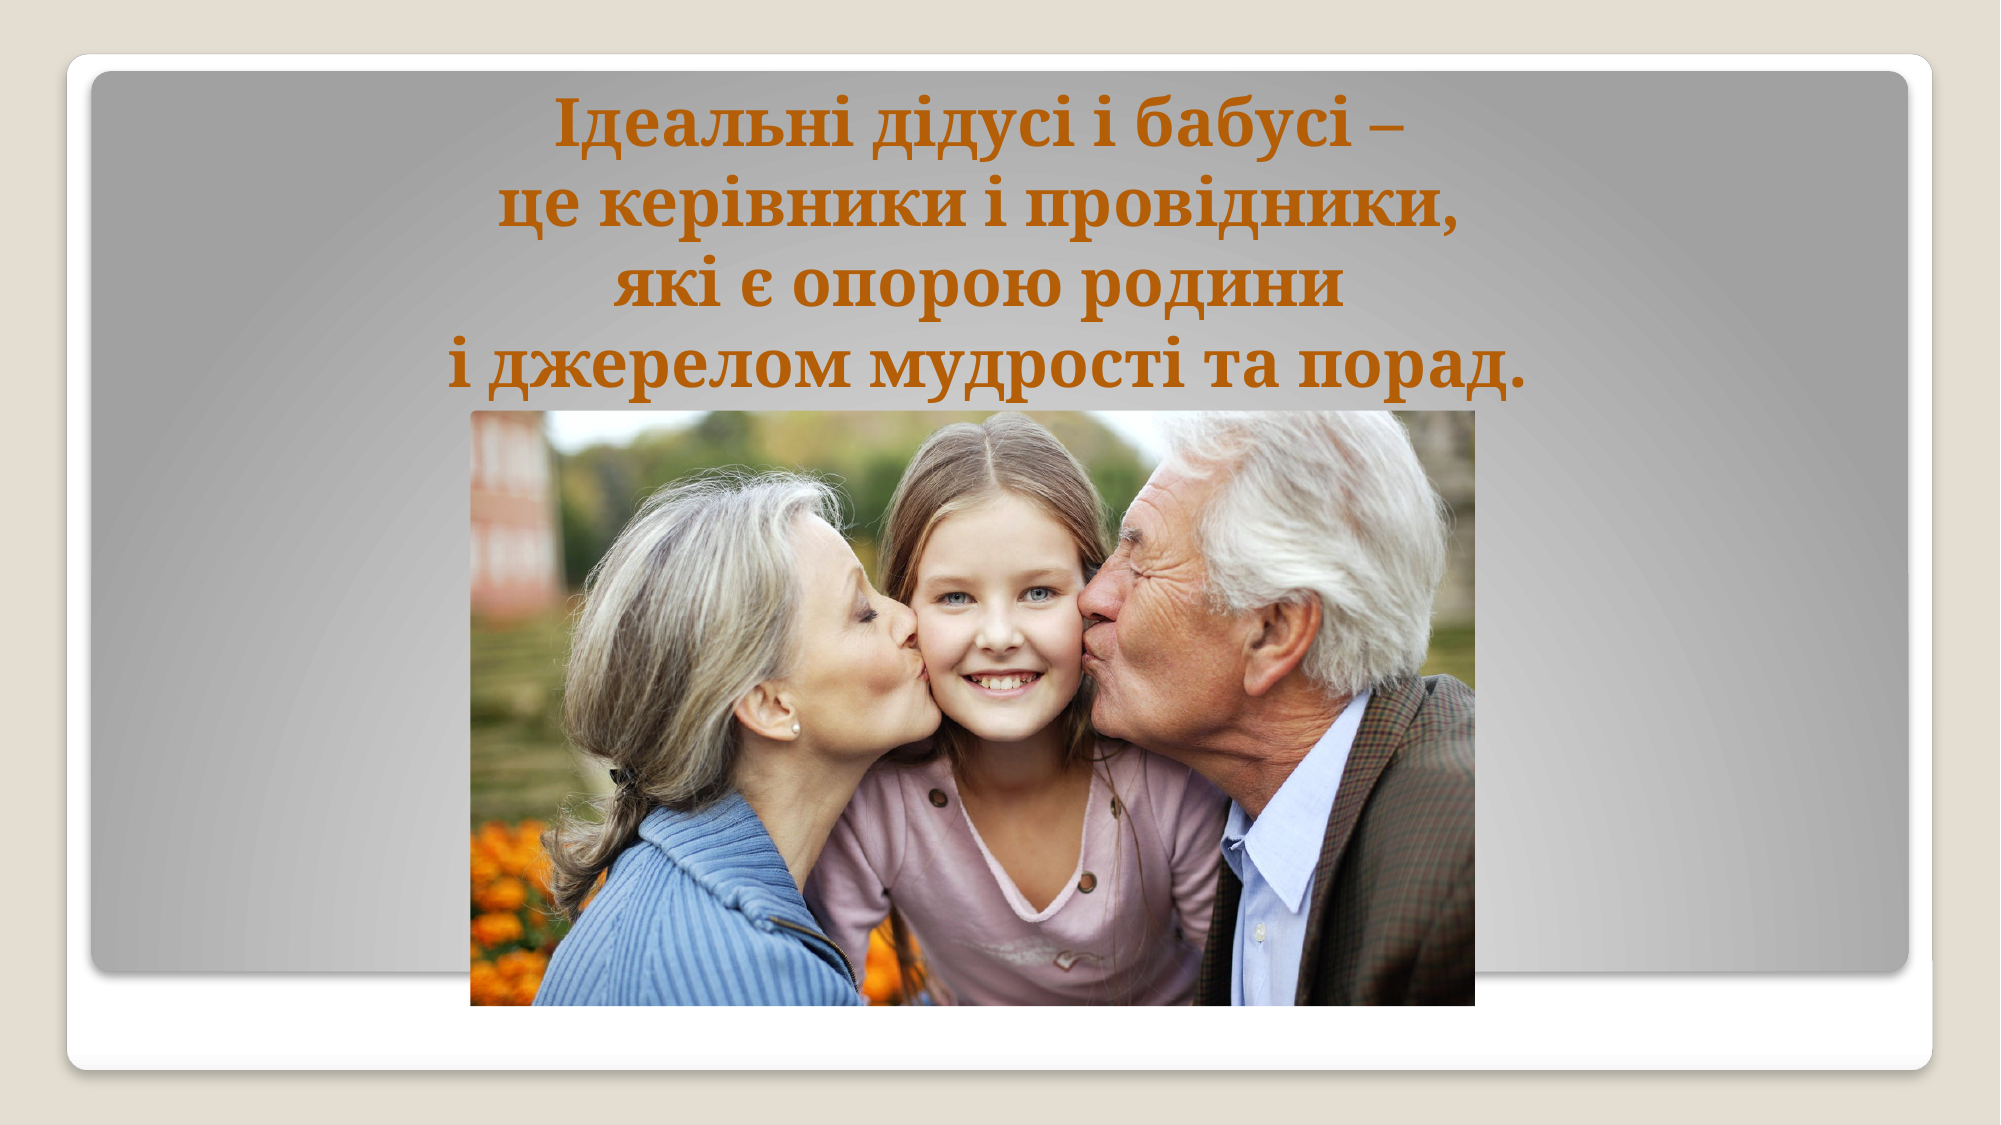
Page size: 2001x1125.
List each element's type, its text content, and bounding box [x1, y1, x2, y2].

title Ідеальні дідусі і бабусі – це керівники і провідники, які є опорою родини і джерелом мудрості та порад. [227, 56, 1750, 408]
picture [470, 410, 1476, 1007]
